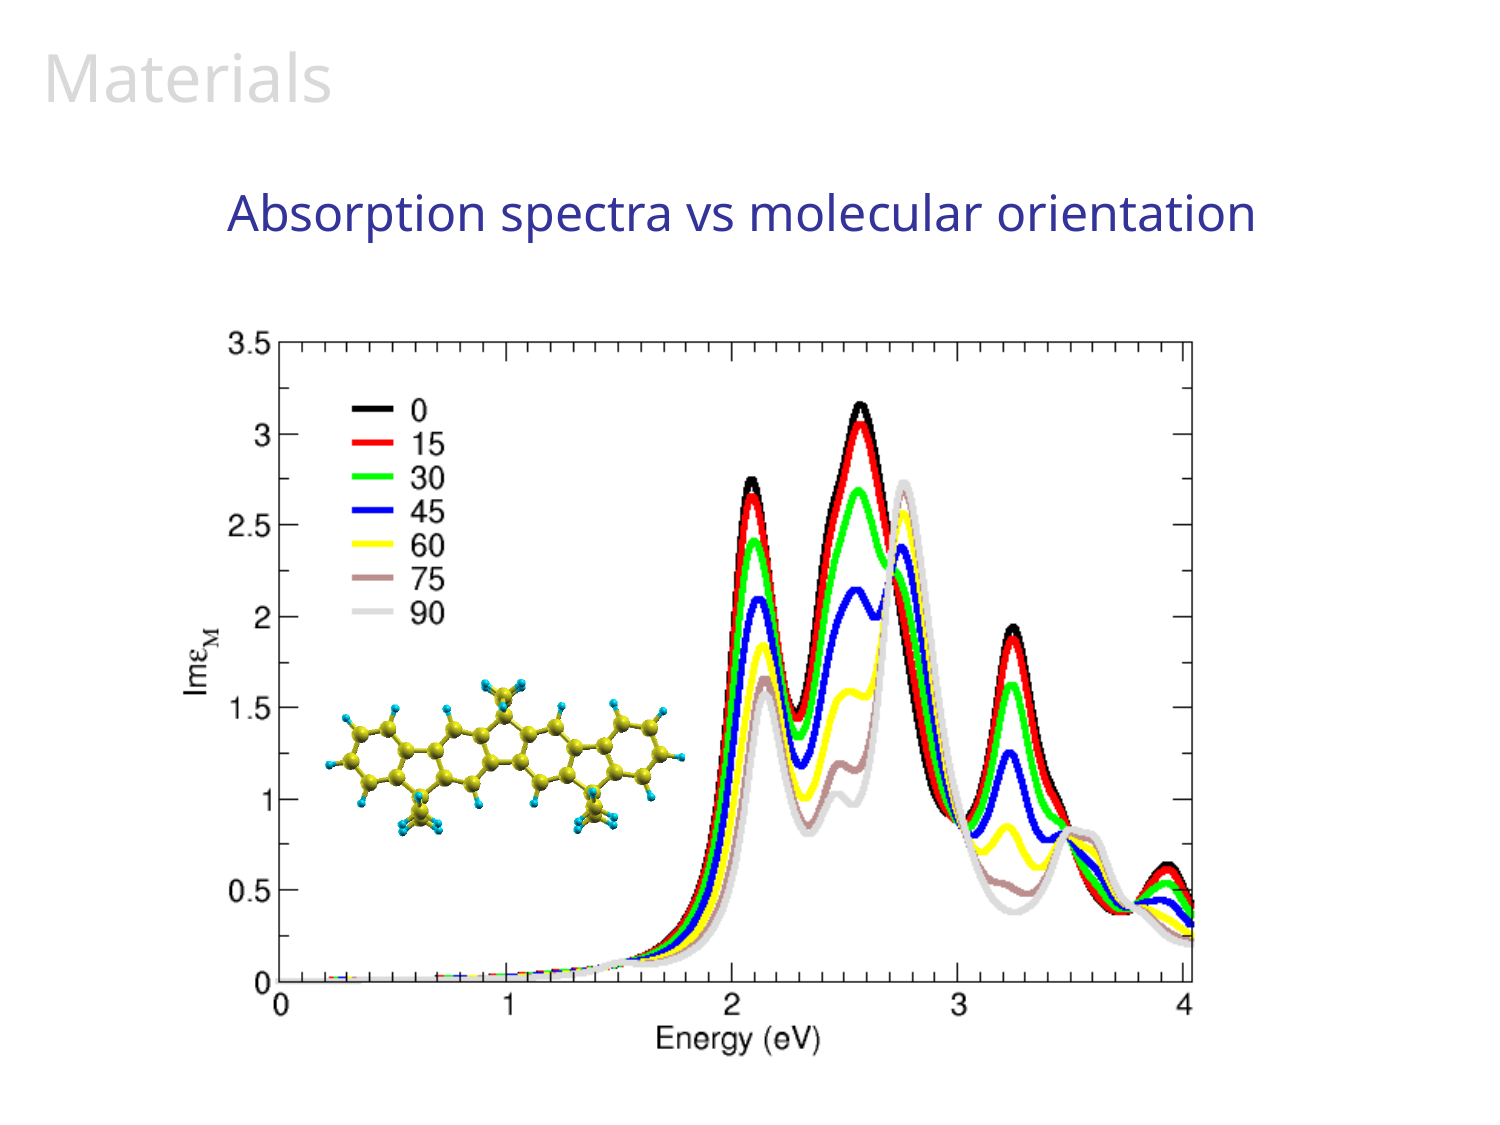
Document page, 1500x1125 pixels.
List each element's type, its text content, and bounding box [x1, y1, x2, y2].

text_box Absorption spectra vs molecular orientation [182, 174, 1274, 249]
list Materials [27, 28, 1471, 137]
picture [165, 297, 1248, 1080]
